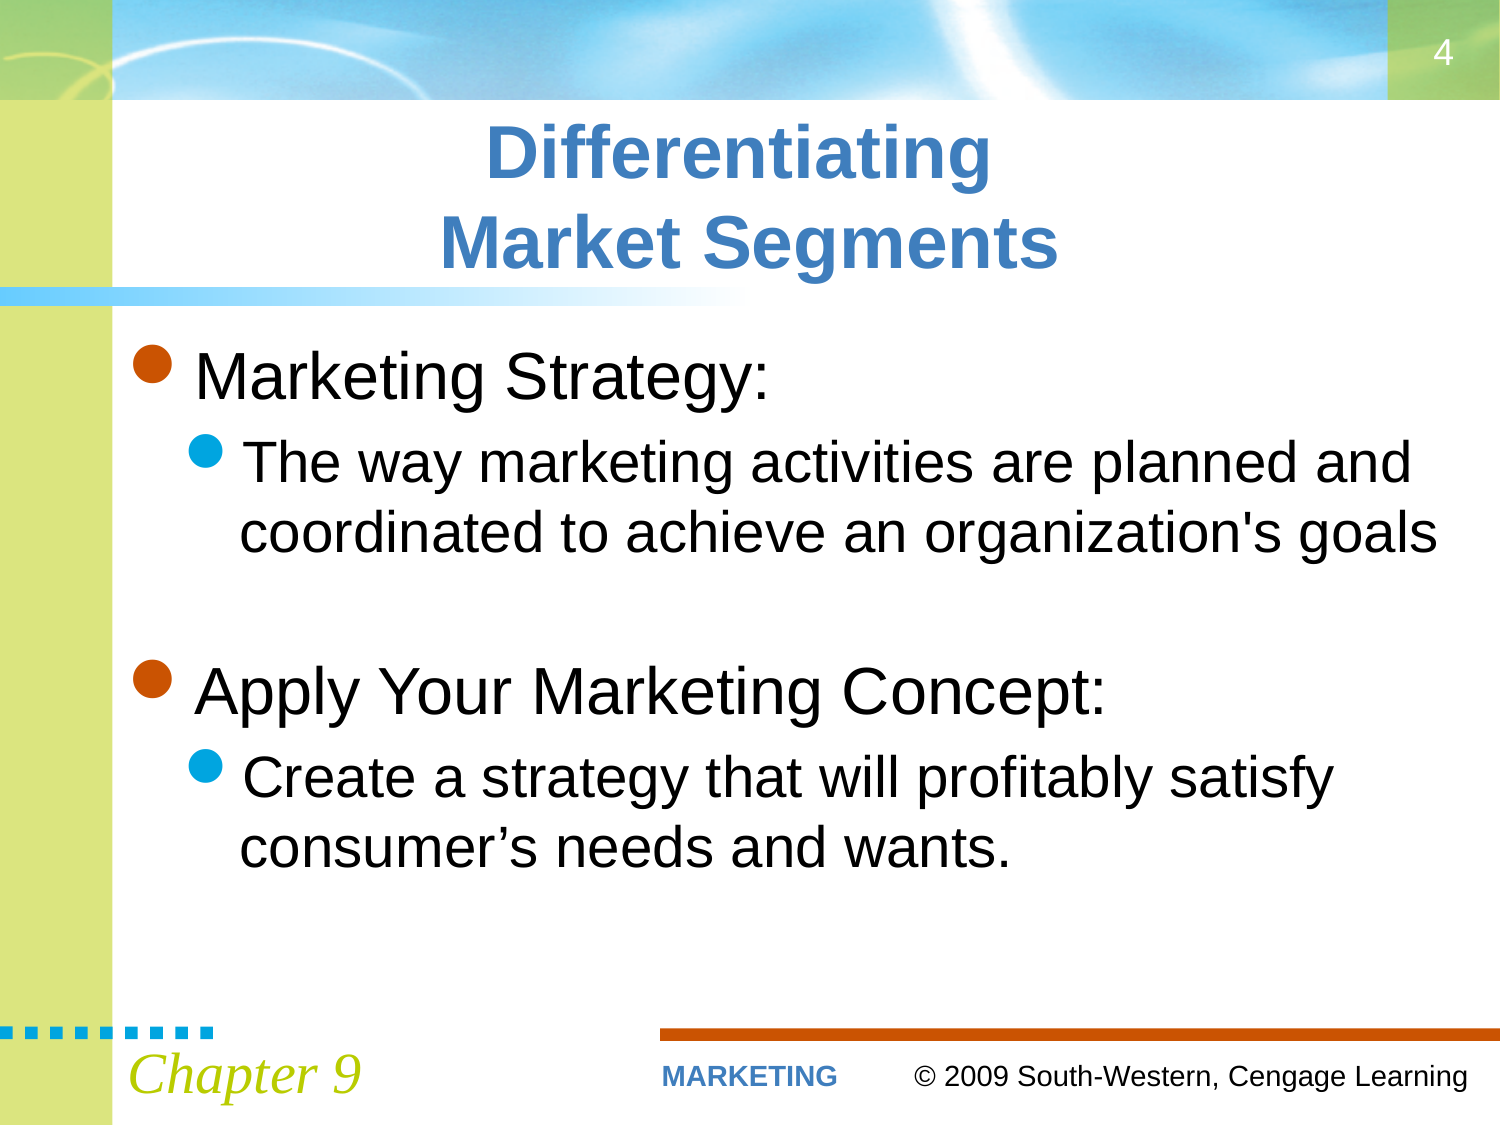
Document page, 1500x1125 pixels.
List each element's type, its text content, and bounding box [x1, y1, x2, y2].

list Marketing Strategy: The way marketing activities are planned and coordinated to achieve an organization's goals Apply Your Marketing Concept: Create a strategy that will profitably satisfy consumer’s needs and wants. [112, 324, 1500, 1001]
title Differentiating Market Segments [112, 99, 1388, 288]
slide_number 4 [1387, 0, 1500, 101]
footer Chapter 9 [112, 1012, 638, 1113]
